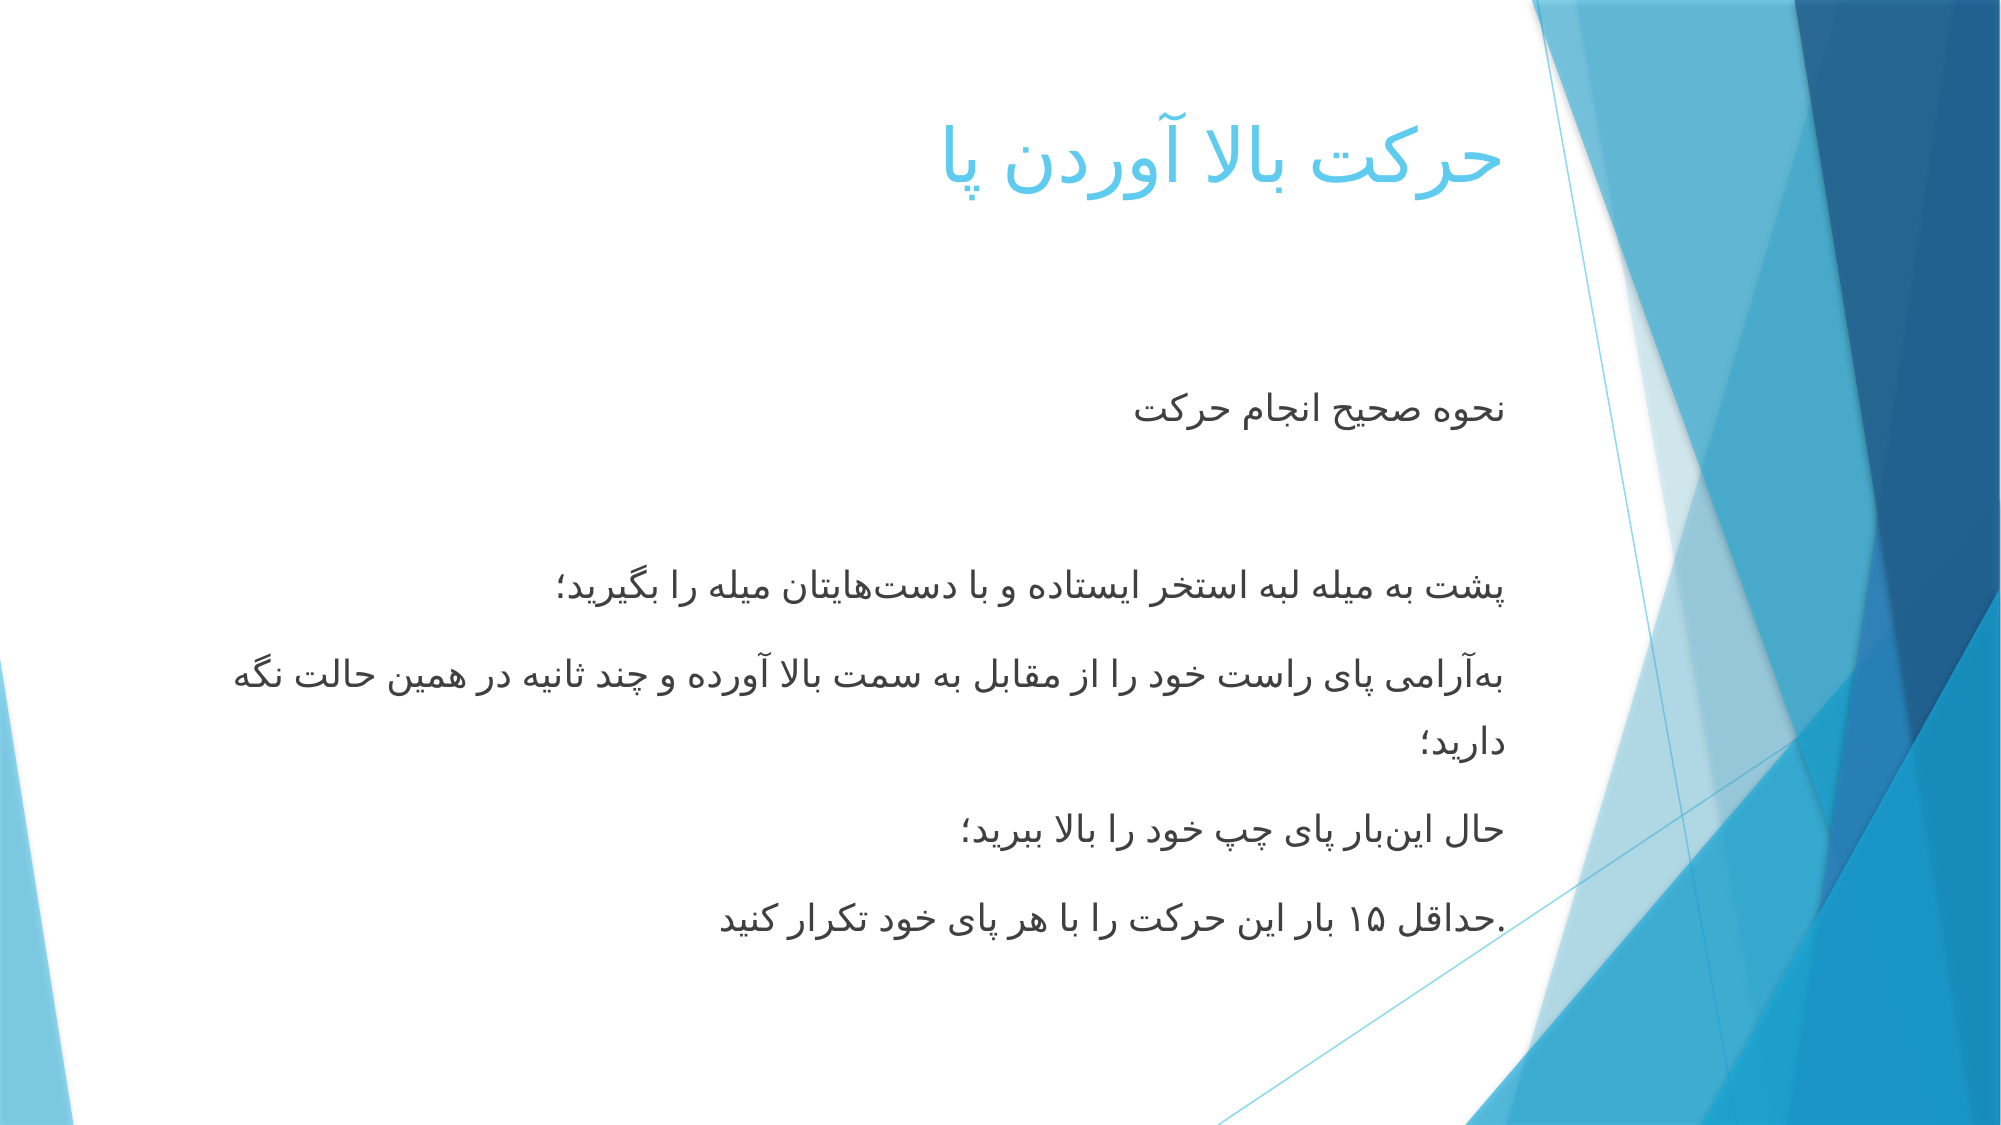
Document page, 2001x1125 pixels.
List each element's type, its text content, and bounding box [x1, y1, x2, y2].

title حرکت بالا آوردن پا [111, 99, 1522, 317]
list نحوه صحیح انجام حرکت پشت به میله لبه استخر ایستاده و با دست‌هایتان میله را بگیرید؛ به‌آرامی پای راست خود را از مقابل به سمت بالا آورده و چند ثانیه در همین حالت نگه دارید؛ حال این‌بار پای چپ خود را بالا ببرید؛ حداقل ۱۵ بار این حرکت را با هر پای خود تکرار کنید. [111, 354, 1522, 992]
